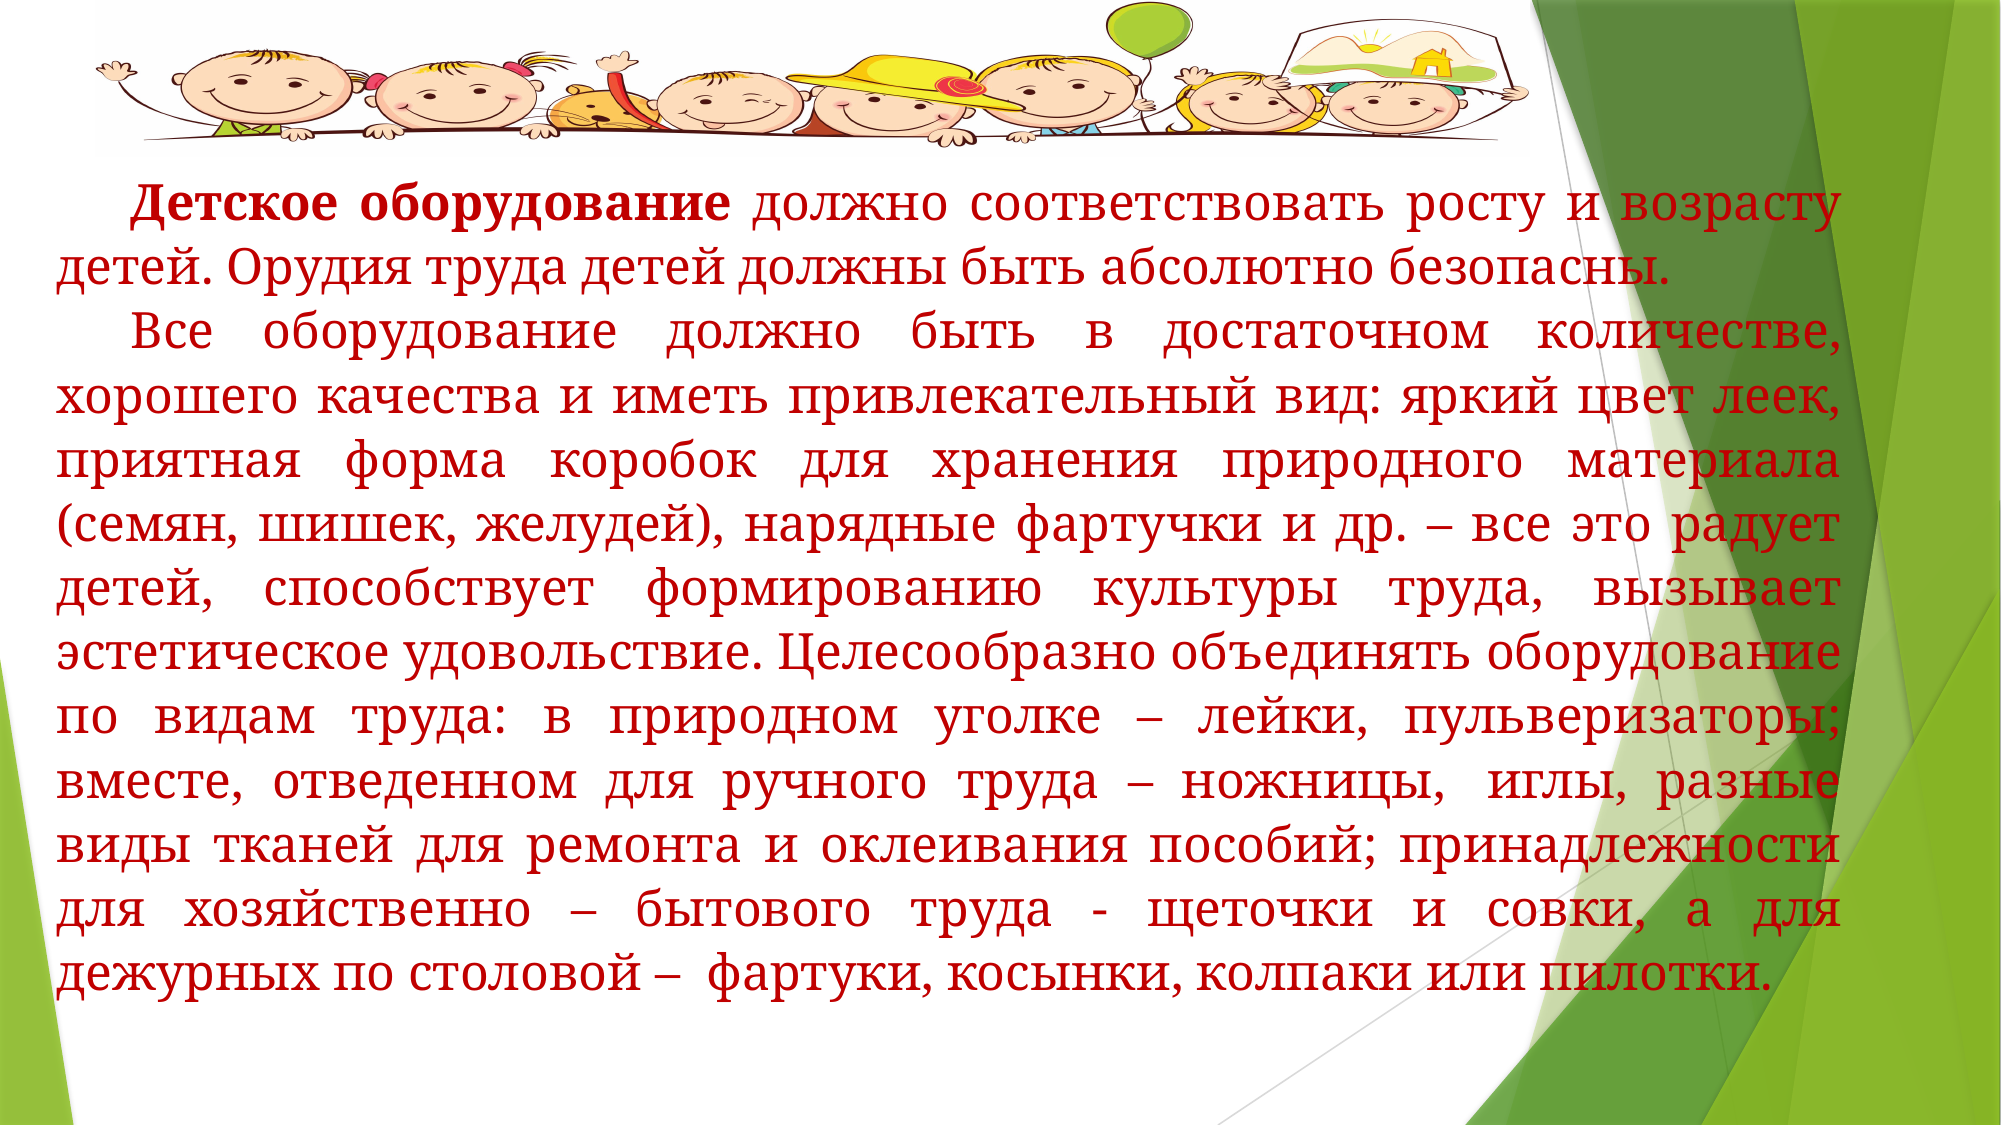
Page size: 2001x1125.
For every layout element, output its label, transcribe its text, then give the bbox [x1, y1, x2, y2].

picture [94, 0, 1531, 157]
text_box Детское оборудование должно соответствовать росту и возрасту детей. Орудия труда детей должны быть абсолютно безопасны. Все оборудование должно быть в достаточном количестве, хорошего качества и иметь привлекательный вид: яркий цвет леек, приятная форма коробок для хранения природного материала (семян, шишек, желудей), нарядные фартучки и др. – все это радует детей, способствует формированию культуры труда, вызывает эстетическое удовольствие. Целесообразно объединять оборудование по видам труда: в природном уголке – лейки, пульверизаторы; вместе, отведенном для ручного труда – ножницы, иглы, разные виды тканей для ремонта и оклеивания пособий; принадлежности для хозяйственно – бытового труда - щеточки и совки, а для дежурных по столовой – фартуки, косынки, колпаки или пилотки. [42, 0, 1857, 1009]
